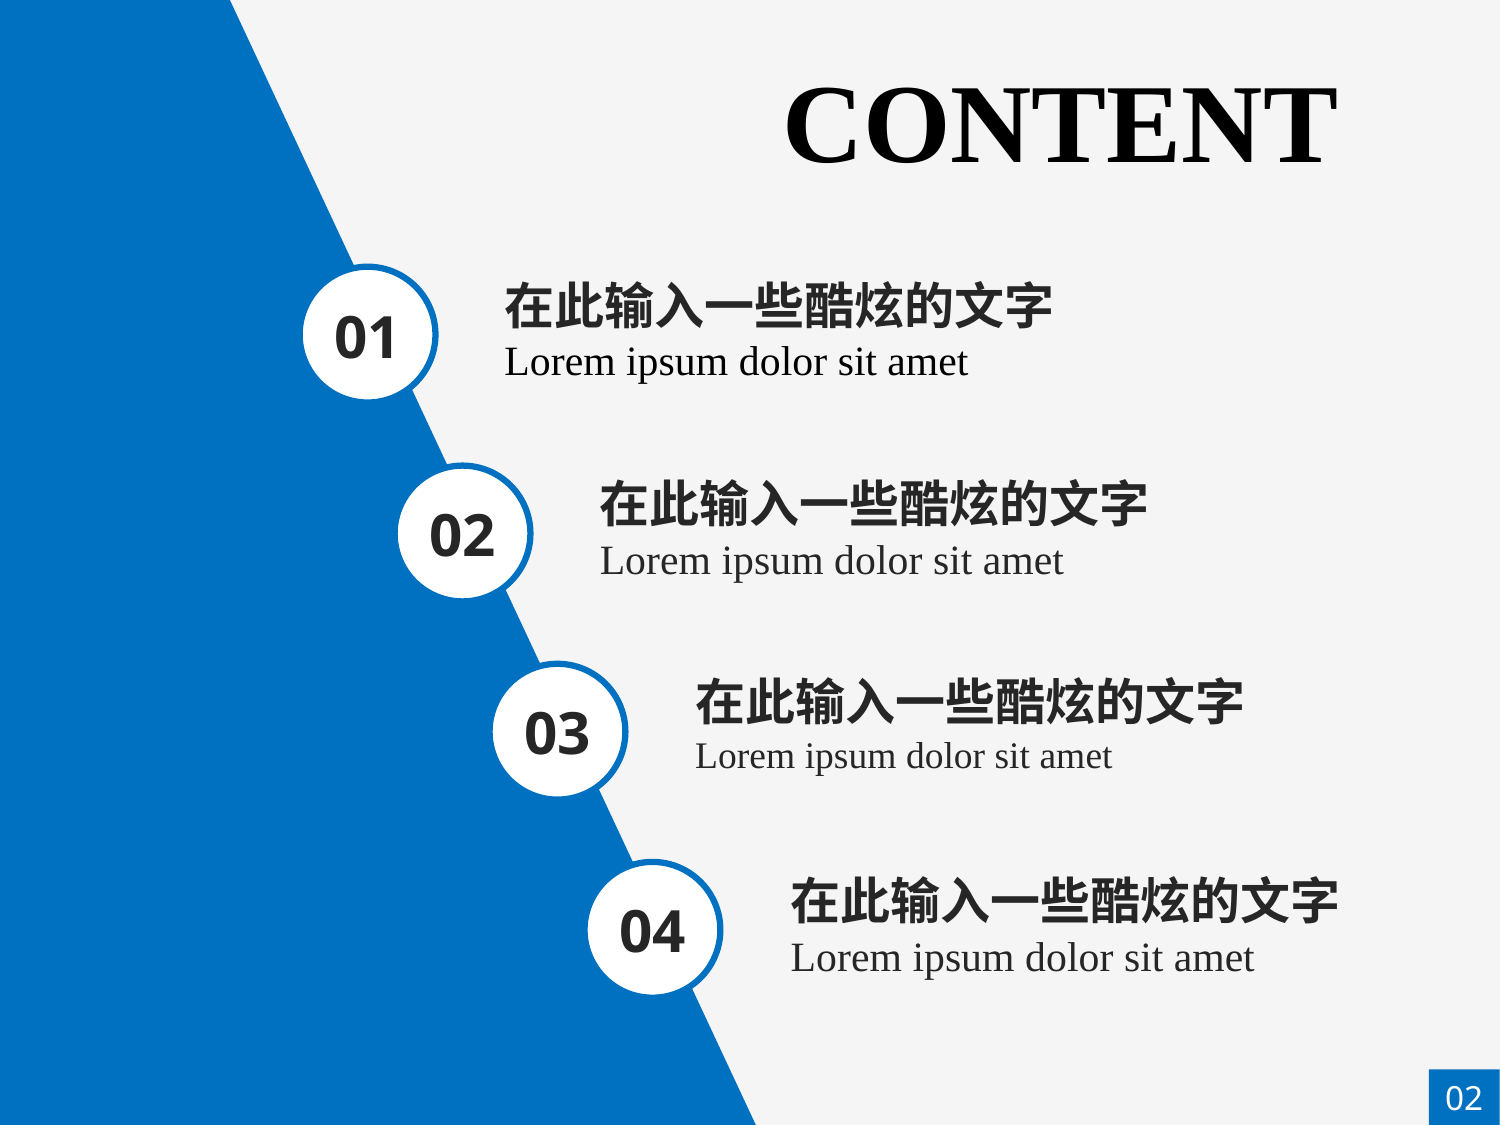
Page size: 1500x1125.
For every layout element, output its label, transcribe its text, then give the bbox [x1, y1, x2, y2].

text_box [1411, 1069, 1500, 1125]
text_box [584, 861, 721, 998]
text_box 在此输入一些酷炫的文字 Lorem ipsum dolor sit amet [489, 266, 1406, 392]
text_box 在此输入一些酷炫的文字 Lorem ipsum dolor sit amet [585, 465, 1406, 590]
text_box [394, 465, 531, 602]
text_box 在此输入一些酷炫的文字 Lorem ipsum dolor sit amet [775, 861, 1500, 987]
text_box CONTENT [715, 42, 1406, 193]
text_box 在此输入一些酷炫的文字 Lorem ipsum dolor sit amet [680, 663, 1500, 784]
text_box [0, 0, 758, 1125]
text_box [489, 663, 626, 800]
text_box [299, 266, 436, 403]
